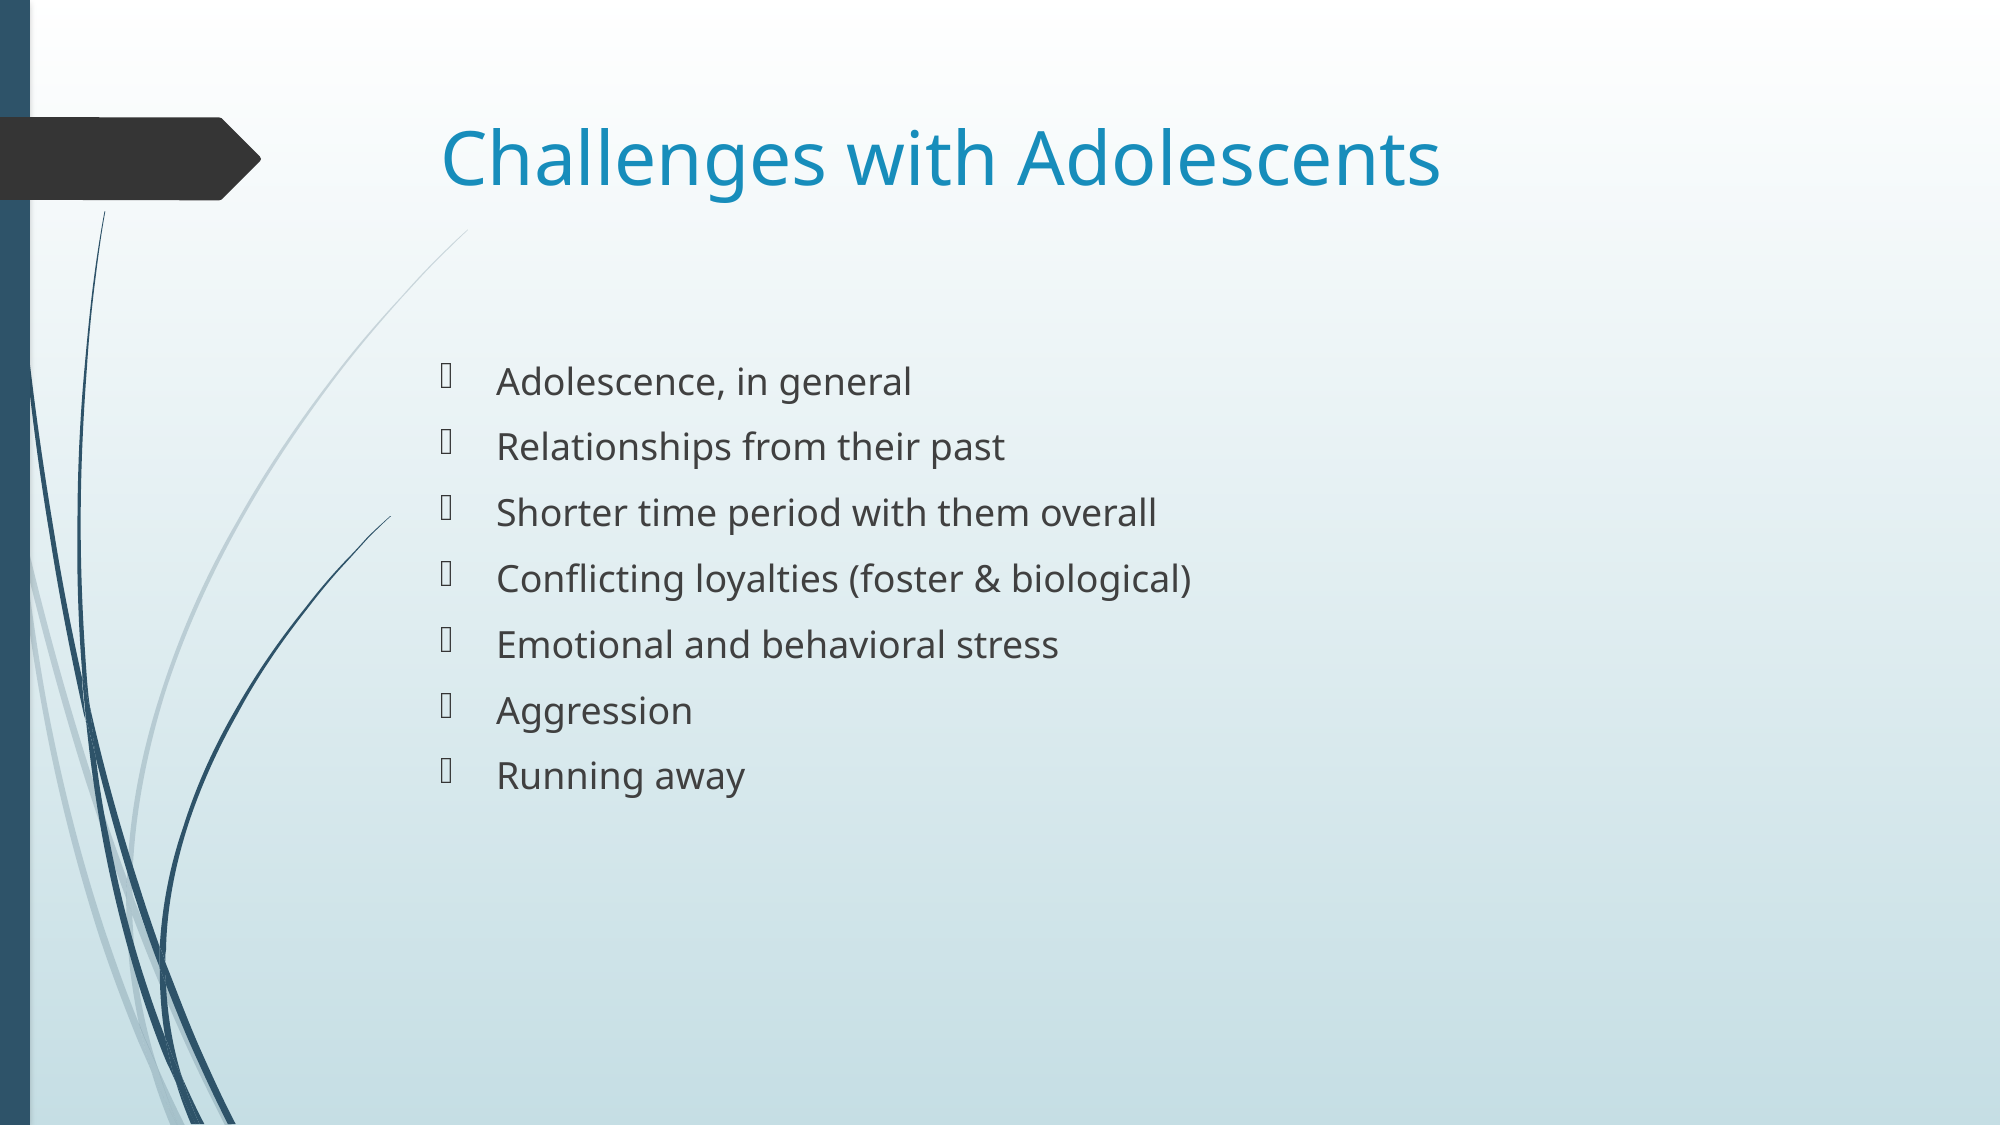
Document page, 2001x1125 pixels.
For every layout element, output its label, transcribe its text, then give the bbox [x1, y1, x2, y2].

list Adolescence, in general Relationships from their past Shorter time period with them overall Conflicting loyalties (foster & biological) Emotional and behavioral stress Aggression Running away [424, 350, 1888, 970]
title Challenges with Adolescents [425, 102, 1888, 313]
